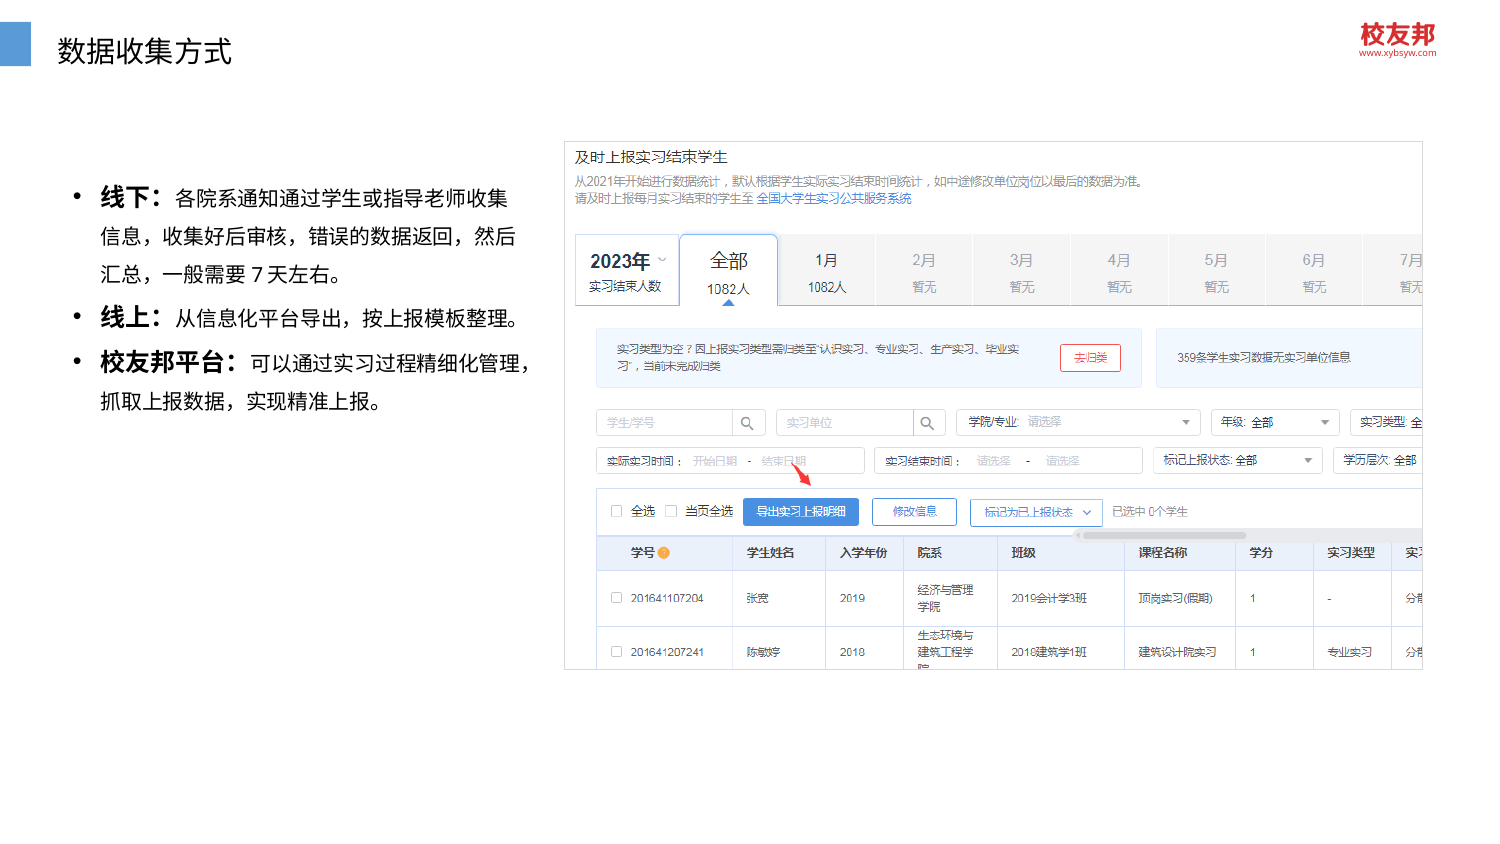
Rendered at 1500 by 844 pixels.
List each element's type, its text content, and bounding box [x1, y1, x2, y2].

title 数据收集方式 [42, 11, 939, 77]
picture [1361, 22, 1435, 46]
text_box 线下：各院系通知通过学生或指导老师收集信息，收集好后审核，错误的数据返回，然后汇总，一般需要7天左右。 线上：从信息化平台导出，按上报模板整理。 校友邦平台：可以通过实习过程精细化管理，抓取上报数据，实现精准上报。 [58, 159, 544, 558]
picture [564, 141, 1423, 670]
